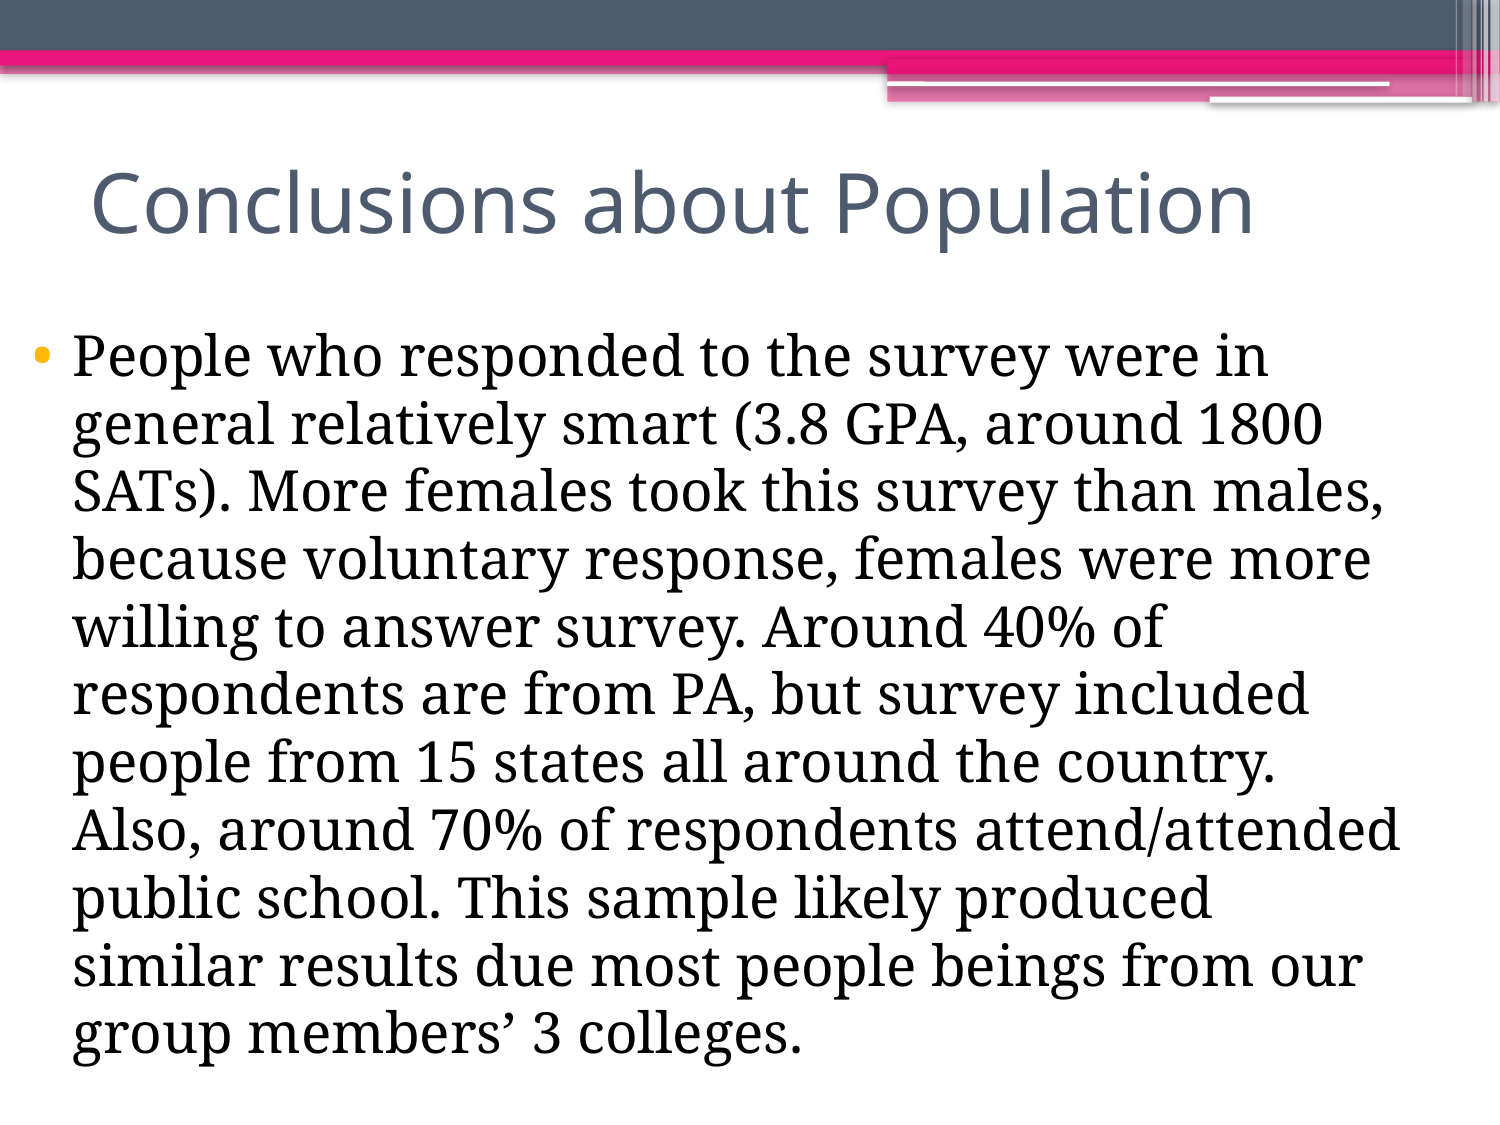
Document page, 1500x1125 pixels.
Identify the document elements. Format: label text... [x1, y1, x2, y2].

title Conclusions about Population [75, 112, 1425, 288]
list People who responded to the survey were in general relatively smart (3.8 GPA, around 1800 SATs). More females took this survey than males, because voluntary response, females were more willing to answer survey. Around 40% of respondents are from PA, but survey included people from 15 states all around the country. Also, around 70% of respondents attend/attended public school. This sample likely produced similar results due most people beings from our group members’ 3 colleges. [0, 312, 1425, 1079]
